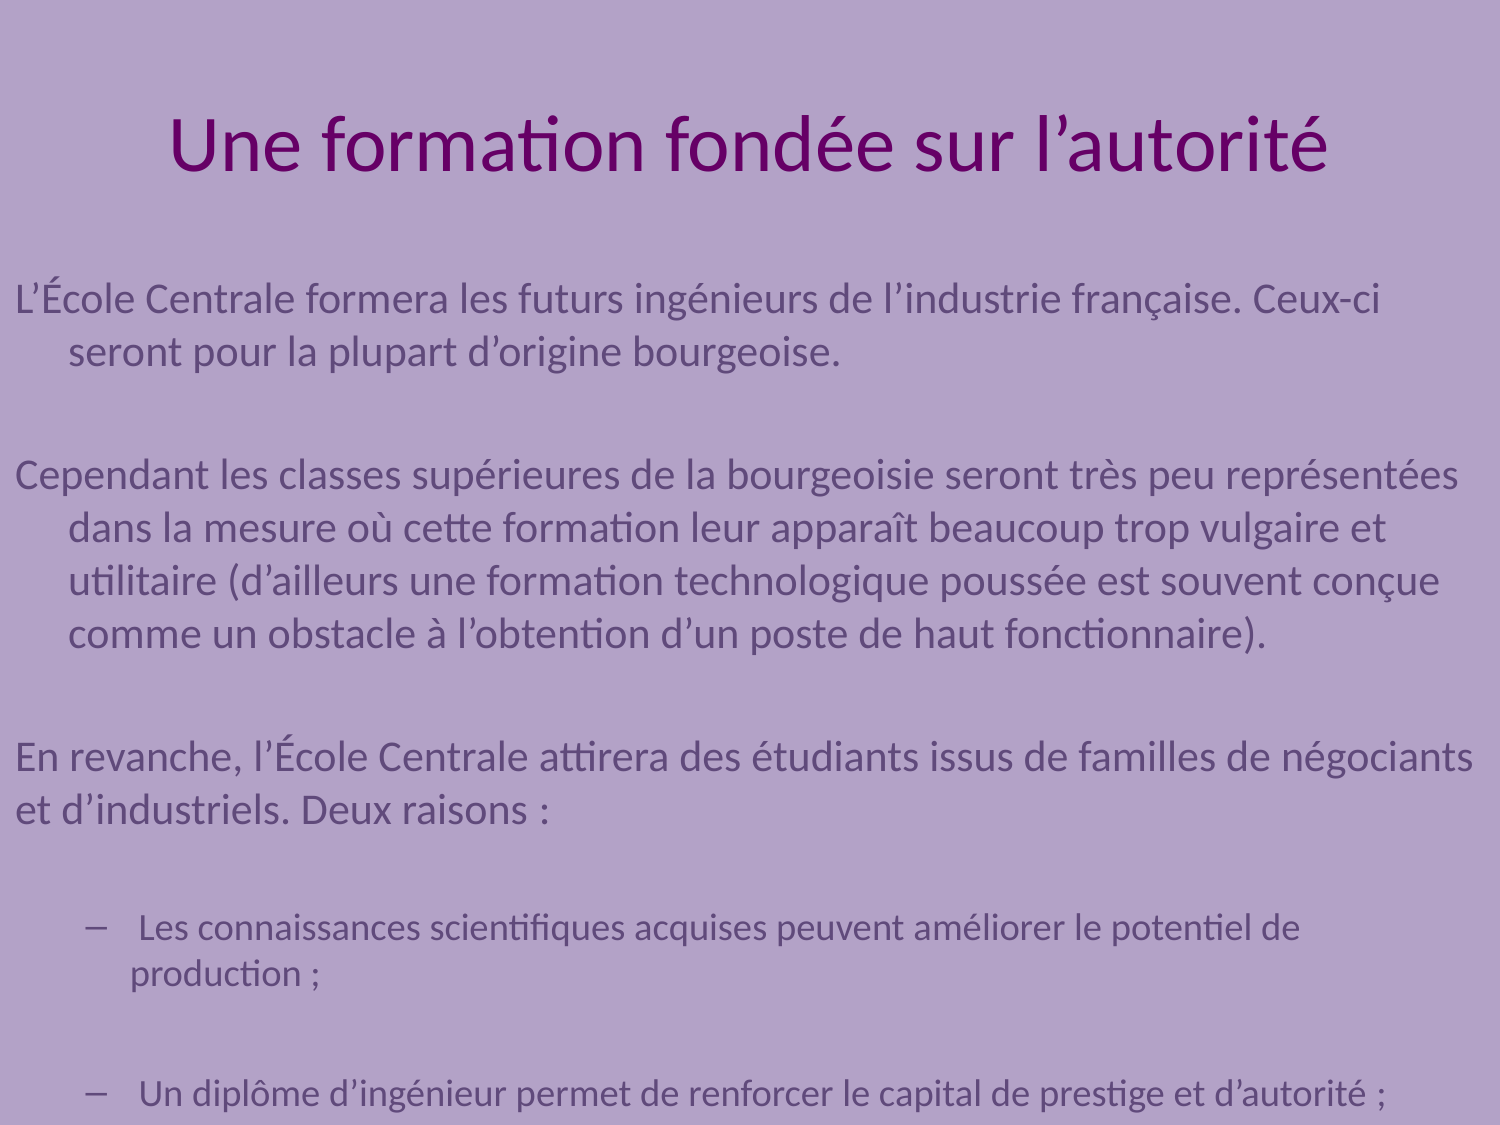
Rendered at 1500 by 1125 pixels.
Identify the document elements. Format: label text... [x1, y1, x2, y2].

list L’École Centrale formera les futurs ingénieurs de l’industrie française. Ceux-ci seront pour la plupart d’origine bourgeoise. Cependant les classes supérieures de la bourgeoisie seront très peu représentées dans la mesure où cette formation leur apparaît beaucoup trop vulgaire et utilitaire (d’ailleurs une formation technologique poussée est souvent conçue comme un obstacle à l’obtention d’un poste de haut fonctionnaire). En revanche, l’École Centrale attirera des étudiants issus de familles de négociants et d’industriels. Deux raisons : Les connaissances scientifiques acquises peuvent améliorer le potentiel de production ; Un diplôme d’ingénieur permet de renforcer le capital de prestige et d’autorité ; [0, 262, 1500, 1125]
title Une formation fondée sur l’autorité [75, 45, 1425, 233]
